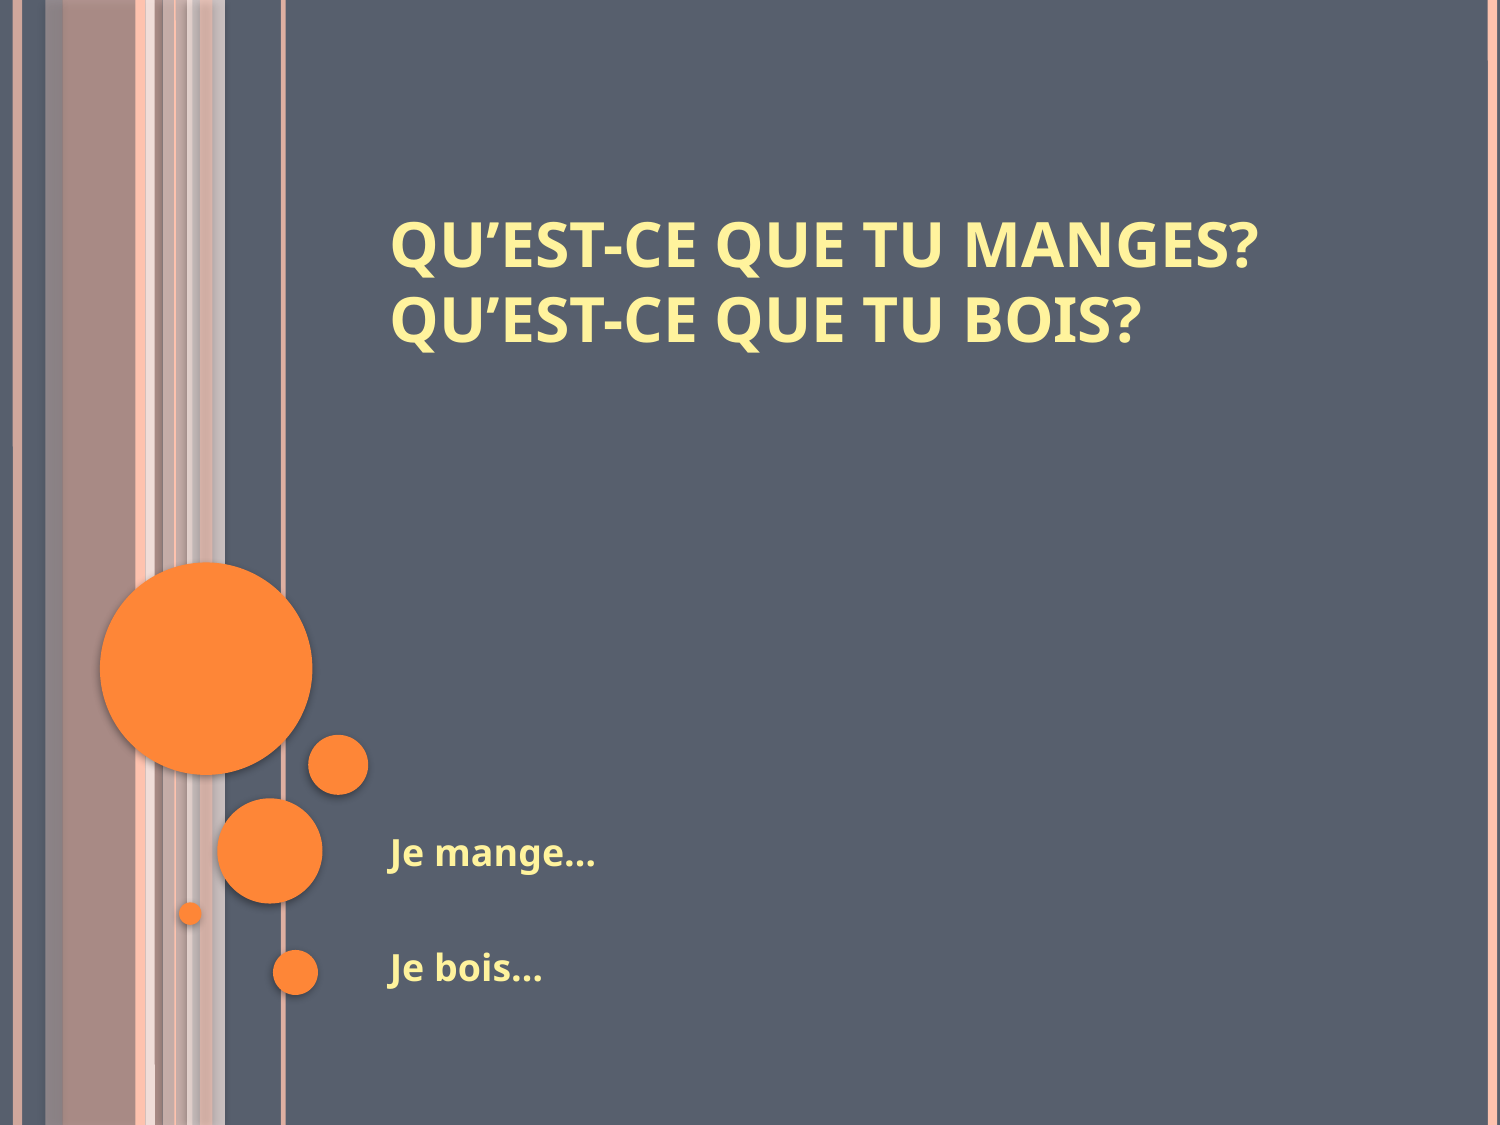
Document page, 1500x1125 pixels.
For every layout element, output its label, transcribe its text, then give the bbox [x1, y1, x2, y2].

title Qu’est-ce que tu manges? Qu’est-ce que tu bois? [375, 112, 1388, 812]
list Je mange… Je bois… [375, 821, 1388, 1047]
